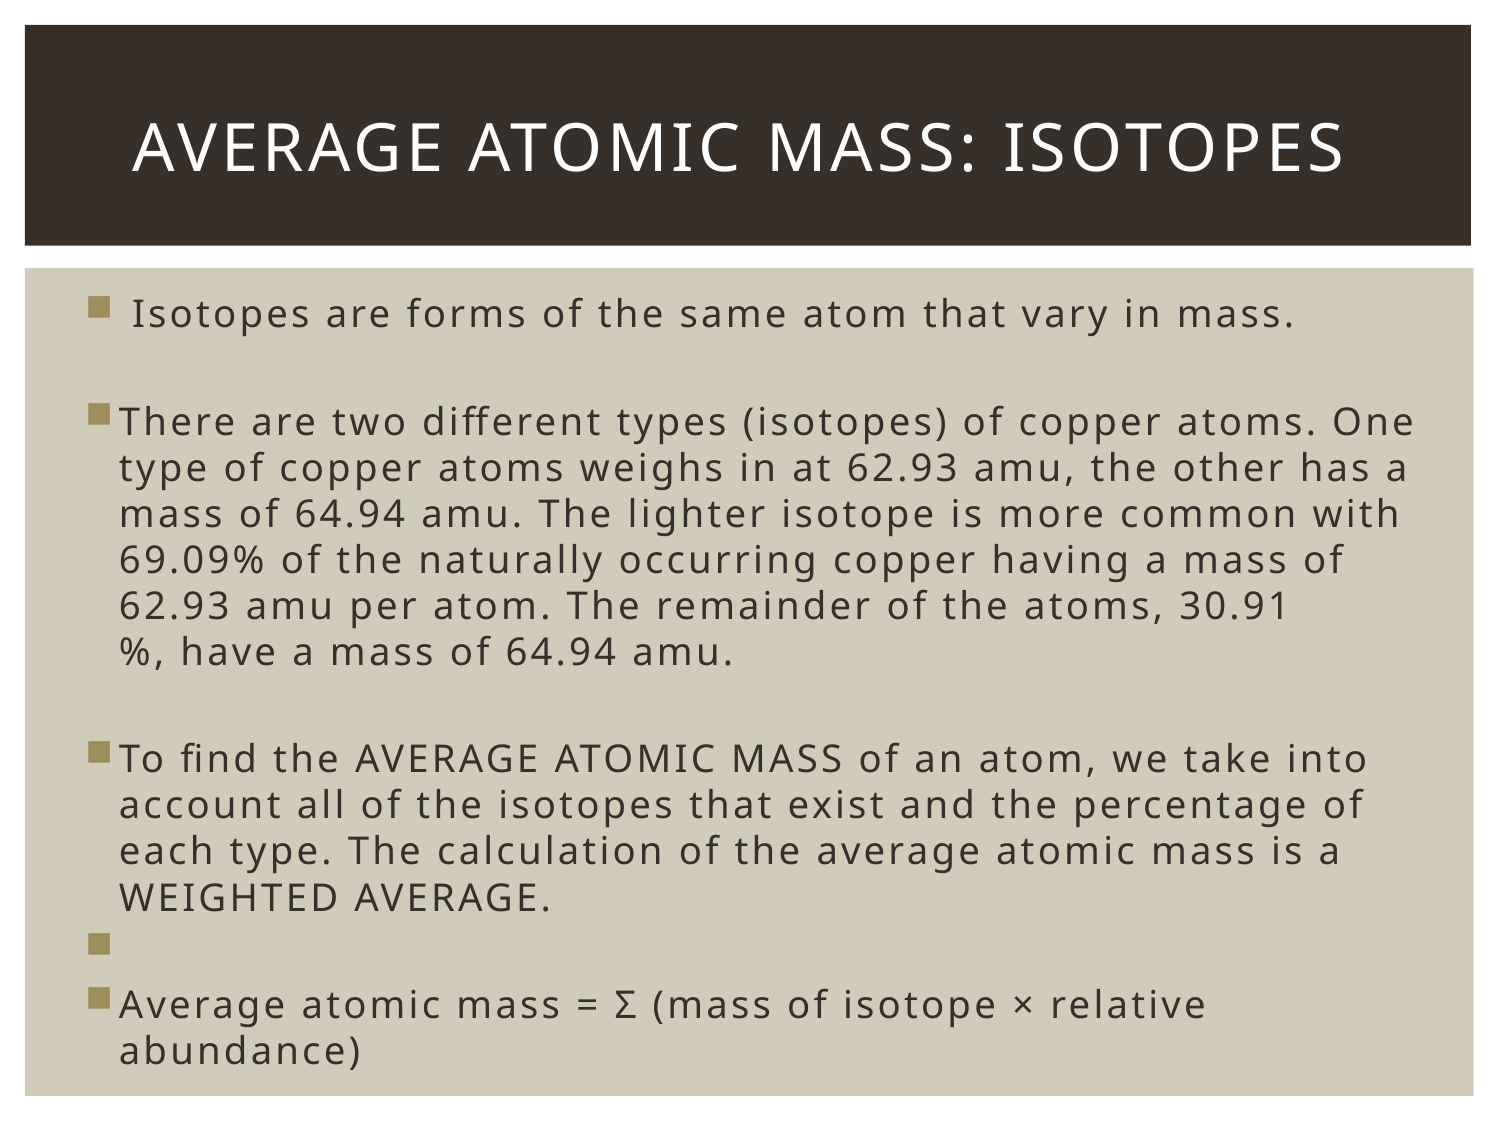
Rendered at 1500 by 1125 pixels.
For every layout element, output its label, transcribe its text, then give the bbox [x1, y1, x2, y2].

list Isotopes are forms of the same atom that vary in mass. There are two different types (isotopes) of copper atoms. One type of copper atoms weighs in at 62.93 amu, the other has a mass of 64.94 amu. The lighter isotope is more common with 69.09% of the naturally occurring copper having a mass of 62.93 amu per atom. The remainder of the atoms, 30.91 %, have a mass of 64.94 amu. To find the AVERAGE ATOMIC MASS of an atom, we take into account all of the isotopes that exist and the percentage of each type. The calculation of the average atomic mass is a WEIGHTED AVERAGE. Average atomic mass = Σ (mass of isotope × relative abundance) [62, 281, 1442, 1086]
title Average Atomic Mass: Isotopes [62, 58, 1438, 232]
